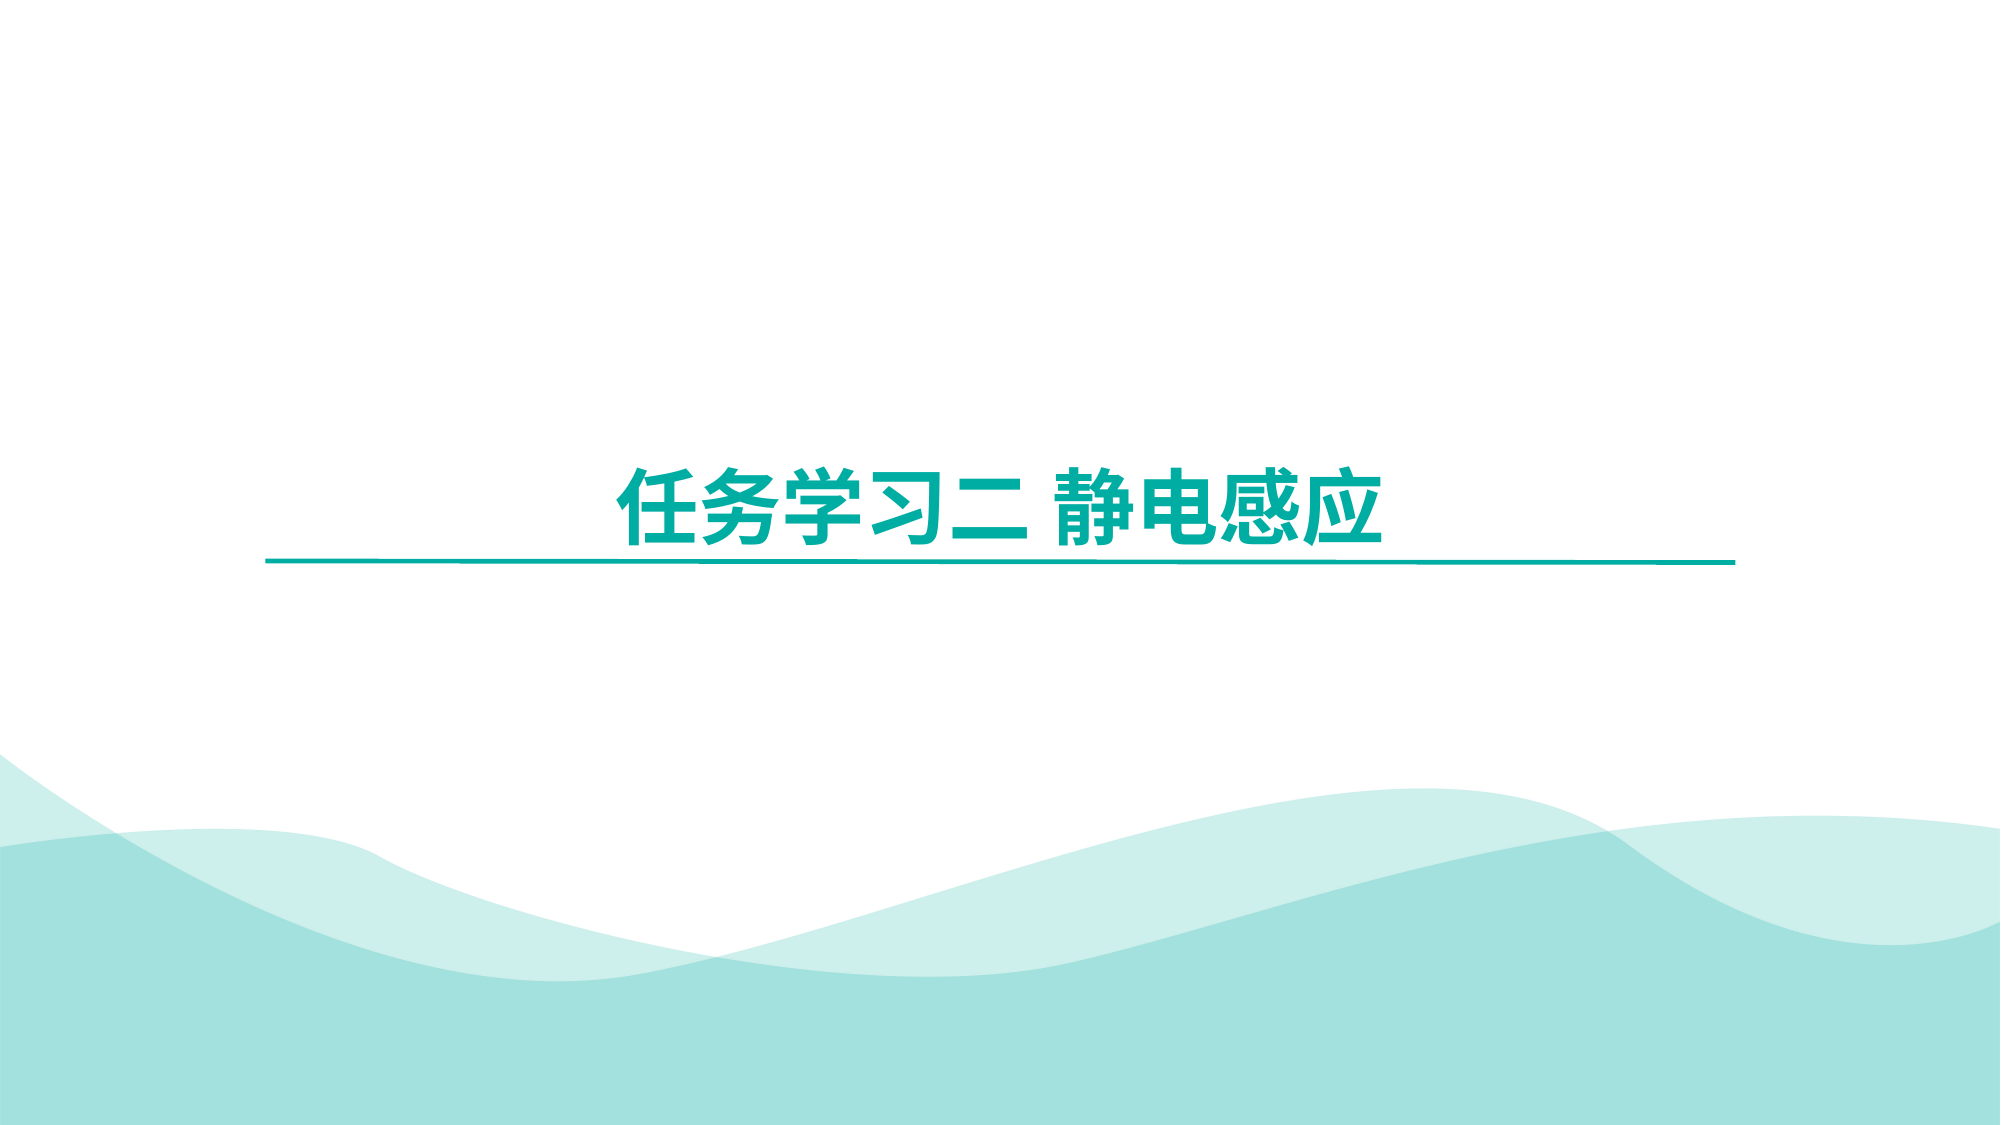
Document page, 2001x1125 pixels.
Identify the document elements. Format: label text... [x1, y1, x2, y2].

picture [0, 0, 2000, 1125]
text_box 任务学习二 静电感应 [232, 371, 1769, 555]
